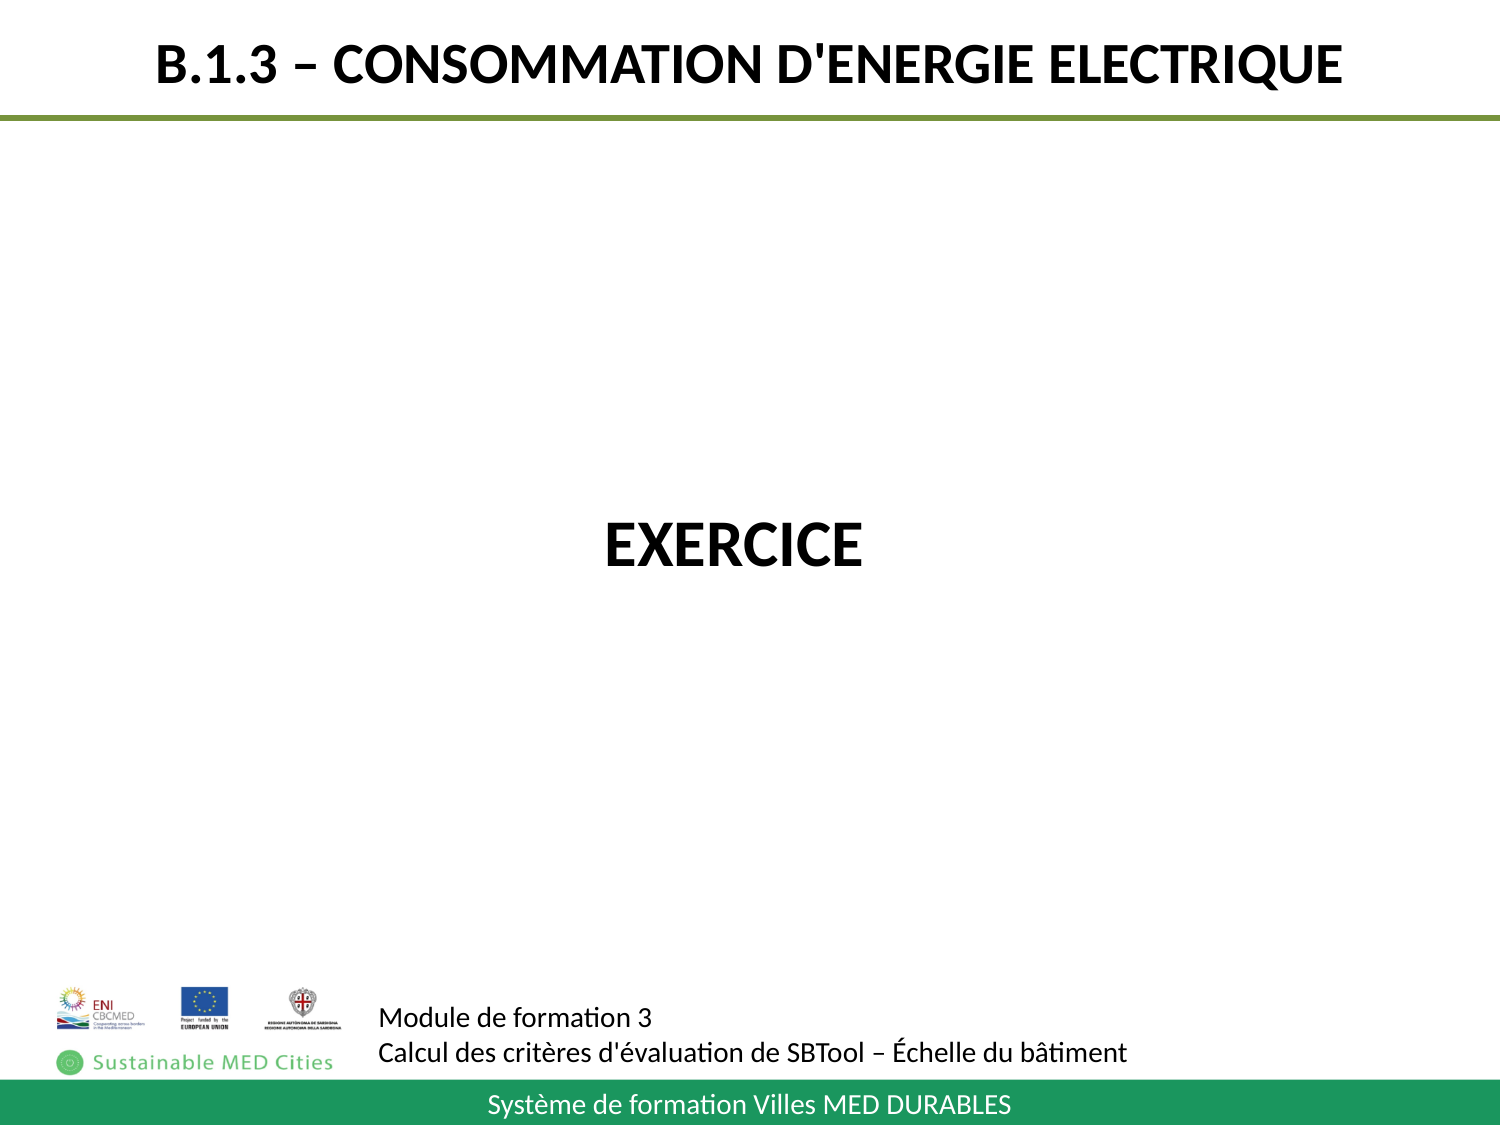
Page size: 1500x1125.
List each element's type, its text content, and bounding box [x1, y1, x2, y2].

text_box EXERCICE [43, 262, 1425, 944]
title B.1.3 – CONSOMMATION D'ENERGIE ELECTRIQUE [0, 0, 1500, 121]
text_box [0, 972, 1500, 1125]
